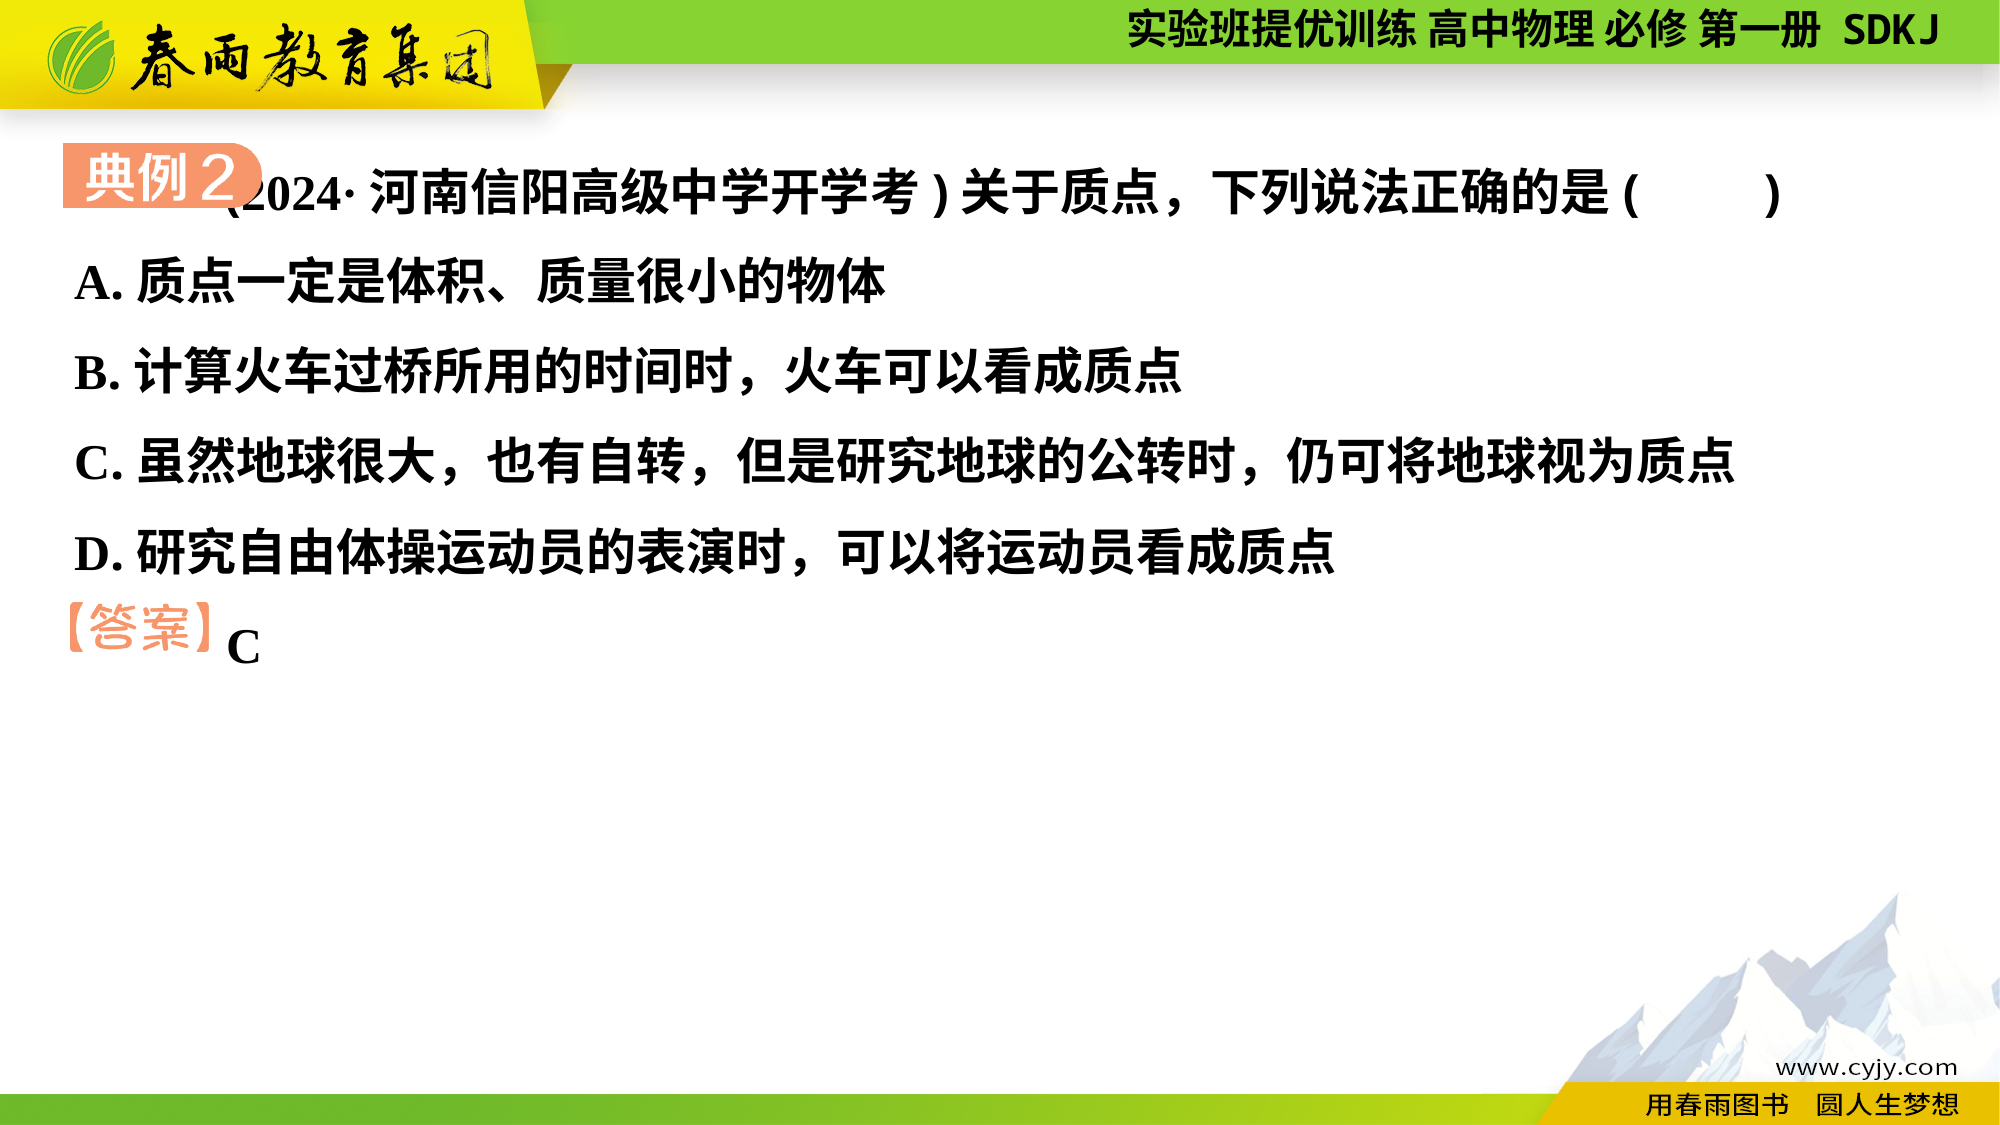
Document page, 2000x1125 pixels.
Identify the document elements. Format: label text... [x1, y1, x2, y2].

text_box C [59, 576, 1944, 682]
picture [0, 0, 2000, 1125]
list (2024·河南信阳高级中学开学考)关于质点，下列说法正确的是( ) A.质点一定是体积、质量很小的物体 B.计算火车过桥所用的时间时，火车可以看成质点 C.虽然地球很大，也有自转，但是研究地球的公转时，仍可将地球视为质点 D.研究自由体操运动员的表演时，可以将运动员看成质点 [59, 122, 1944, 576]
